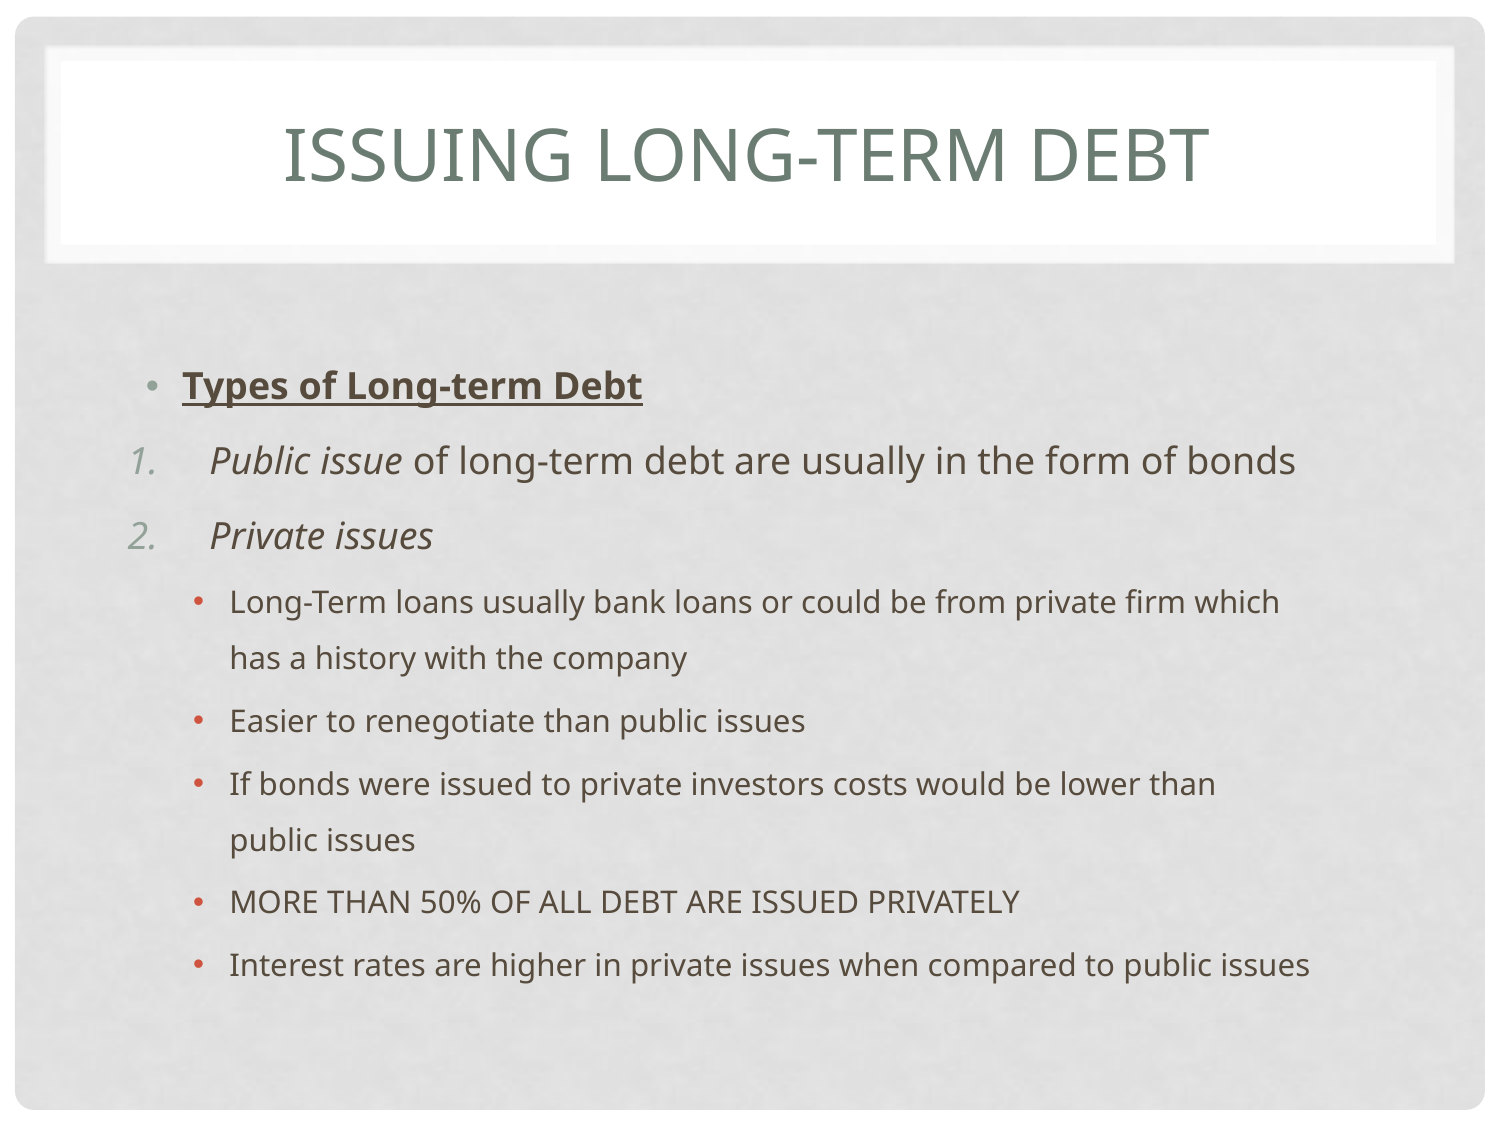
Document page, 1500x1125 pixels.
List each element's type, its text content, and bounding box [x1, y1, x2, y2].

title Issuing Long-term Debt [69, 66, 1425, 238]
list Types of Long-term Debt Public issue of long-term debt are usually in the form of bonds Private issues Long-Term loans usually bank loans or could be from private firm which has a history with the company Easier to renegotiate than public issues If bonds were issued to private investors costs would be lower than public issues MORE THAN 50% OF ALL DEBT ARE ISSUED PRIVATELY Interest rates are higher in private issues when compared to public issues [112, 355, 1329, 1100]
